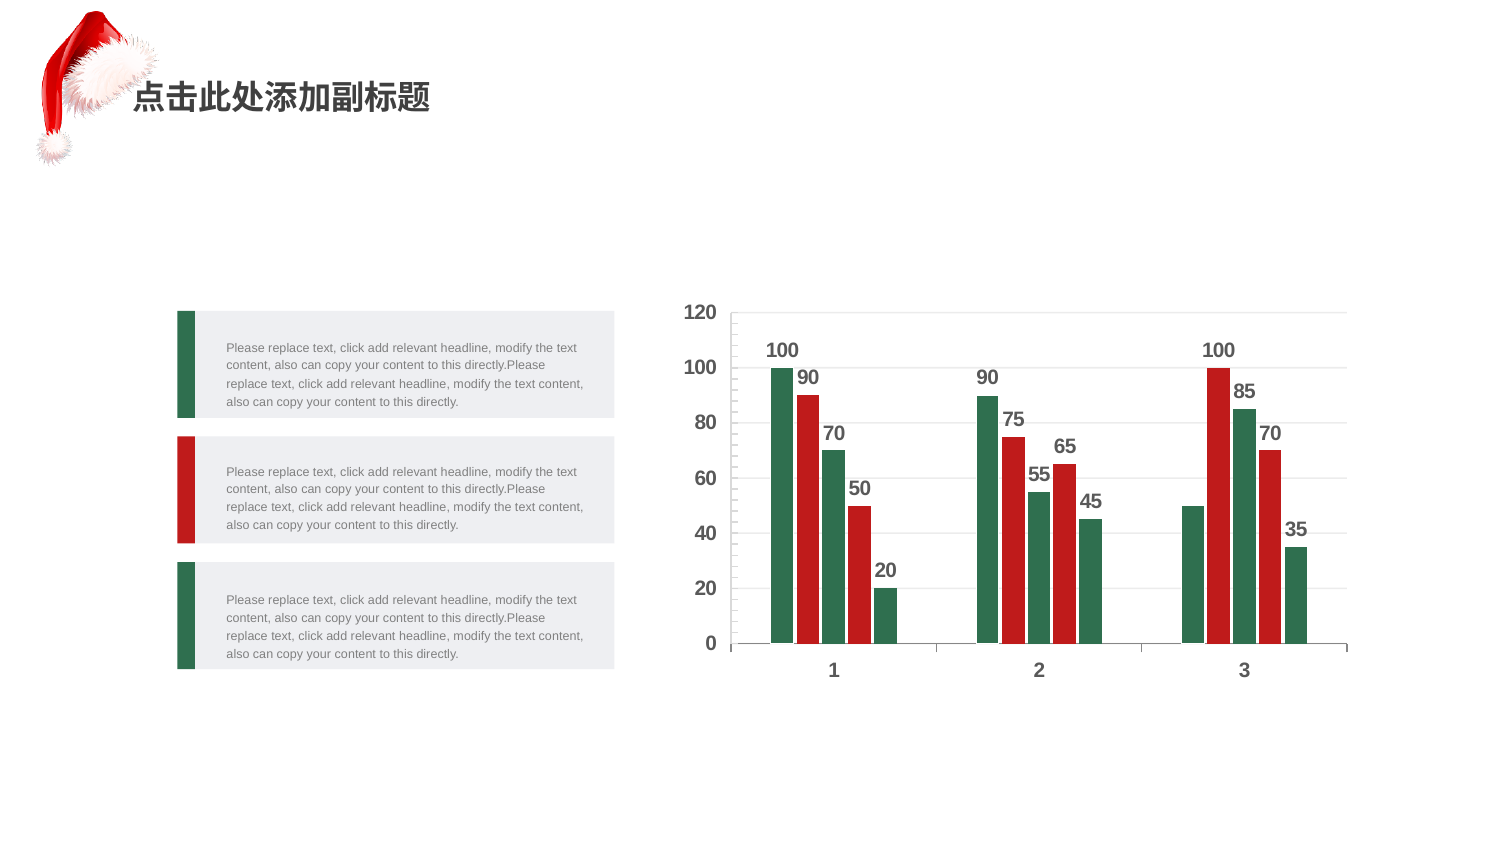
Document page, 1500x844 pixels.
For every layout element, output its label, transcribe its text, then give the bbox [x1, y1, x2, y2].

chart [665, 293, 1368, 708]
picture [0, 0, 210, 187]
text_box 点击此处添加副标题 [214, 65, 455, 126]
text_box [176, 561, 615, 670]
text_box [176, 310, 615, 419]
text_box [176, 436, 615, 544]
